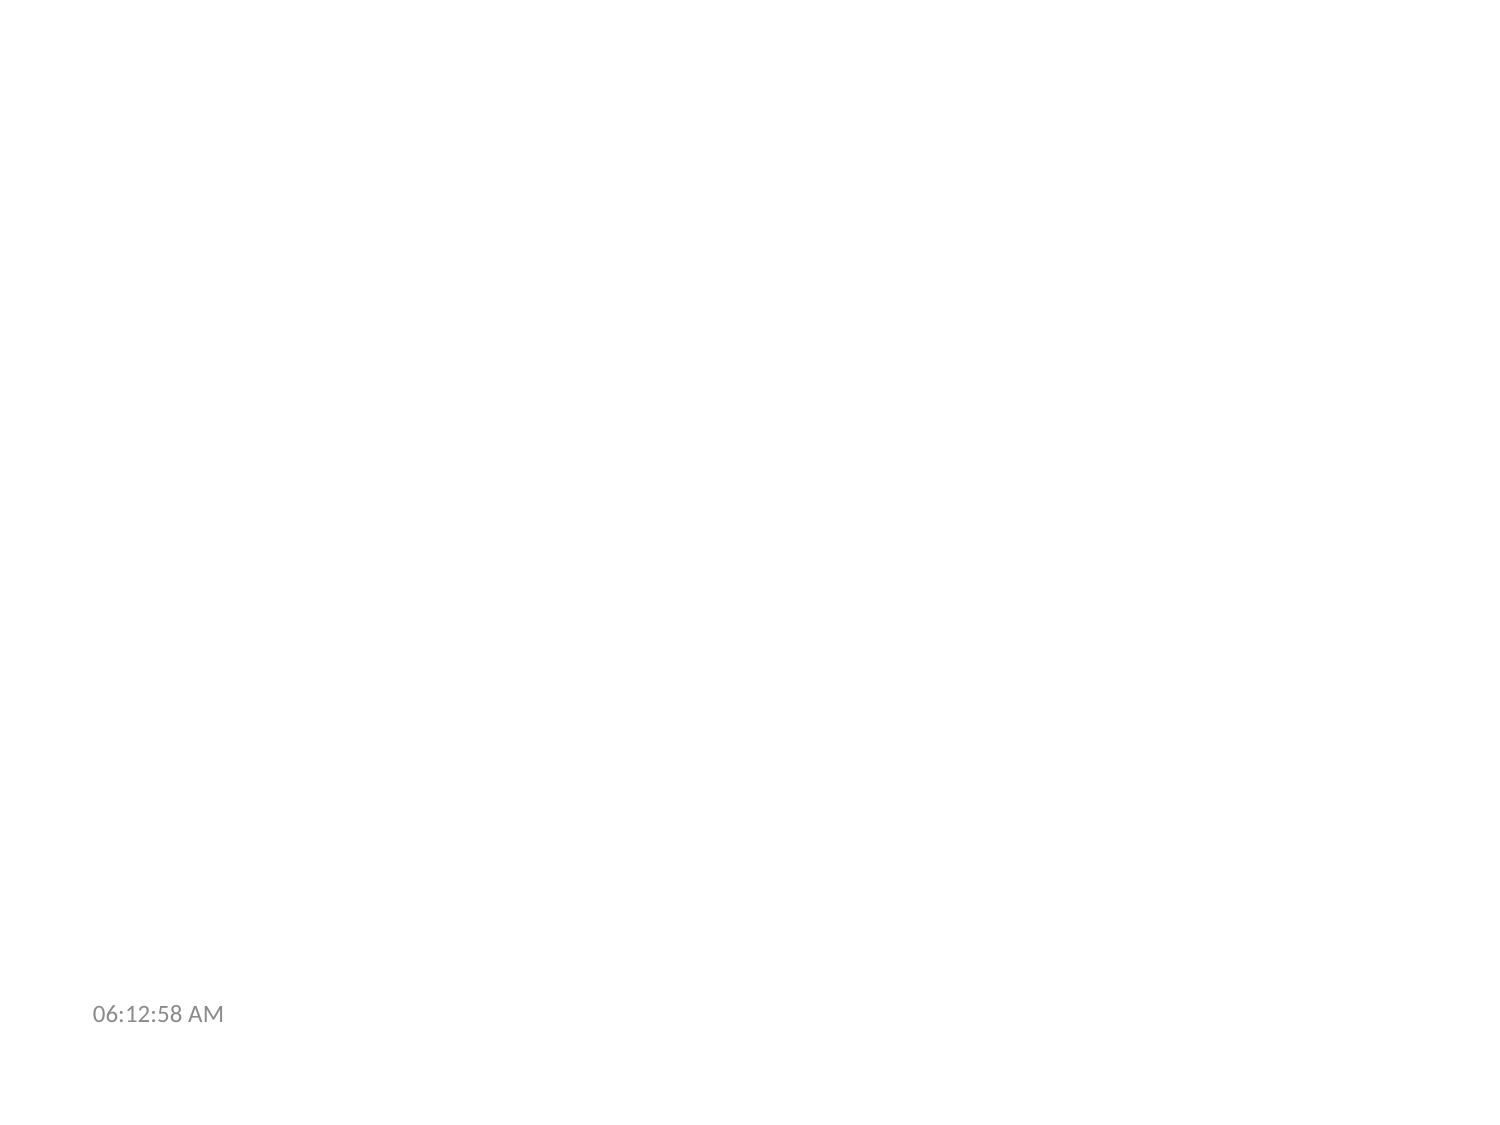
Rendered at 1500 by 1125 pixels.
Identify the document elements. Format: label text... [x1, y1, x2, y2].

text_box 3:35:09 PM [77, 982, 428, 1043]
